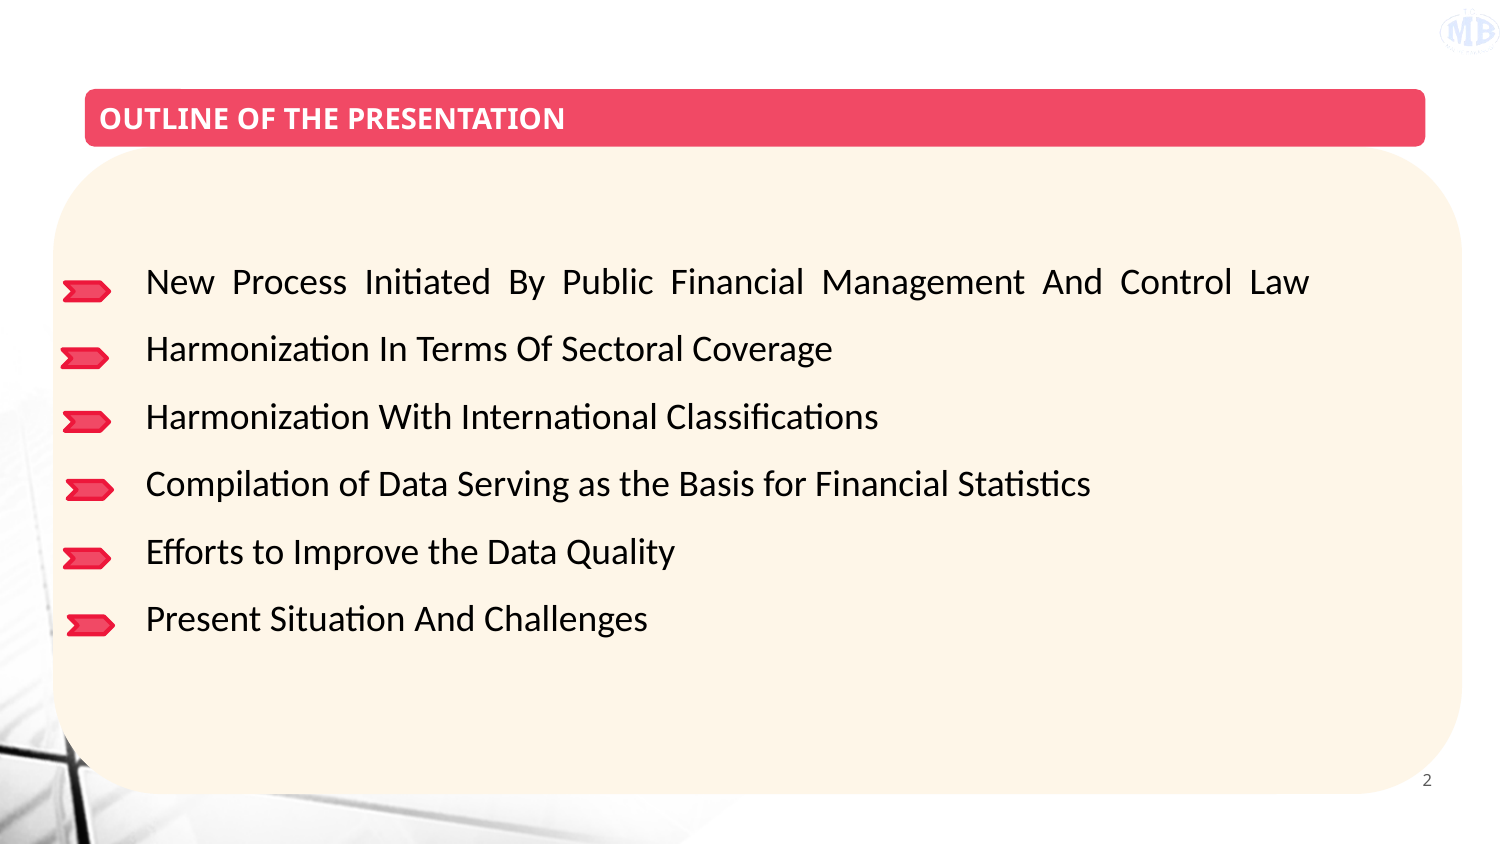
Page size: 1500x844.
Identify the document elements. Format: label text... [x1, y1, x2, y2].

text_box [62, 547, 112, 570]
text_box [62, 280, 112, 303]
text_box New Process Initiated By Public Financial Management And Control Law Harmonization In Terms Of Sectoral Coverage Harmonization With International Classifications Compilation of Data Serving as the Basis for Financial Statistics Efforts to Improve the Data Quality Present Situation And Challenges [134, 191, 1323, 702]
slide_number 2 [1293, 764, 1444, 798]
text_box [60, 347, 110, 370]
text_box [66, 614, 116, 637]
text_box OUTLINE OF THE PRESENTATION [82, 86, 1428, 149]
text_box [62, 410, 112, 433]
text_box [65, 478, 115, 501]
text_box [51, 149, 1465, 797]
picture [0, 0, 1500, 844]
